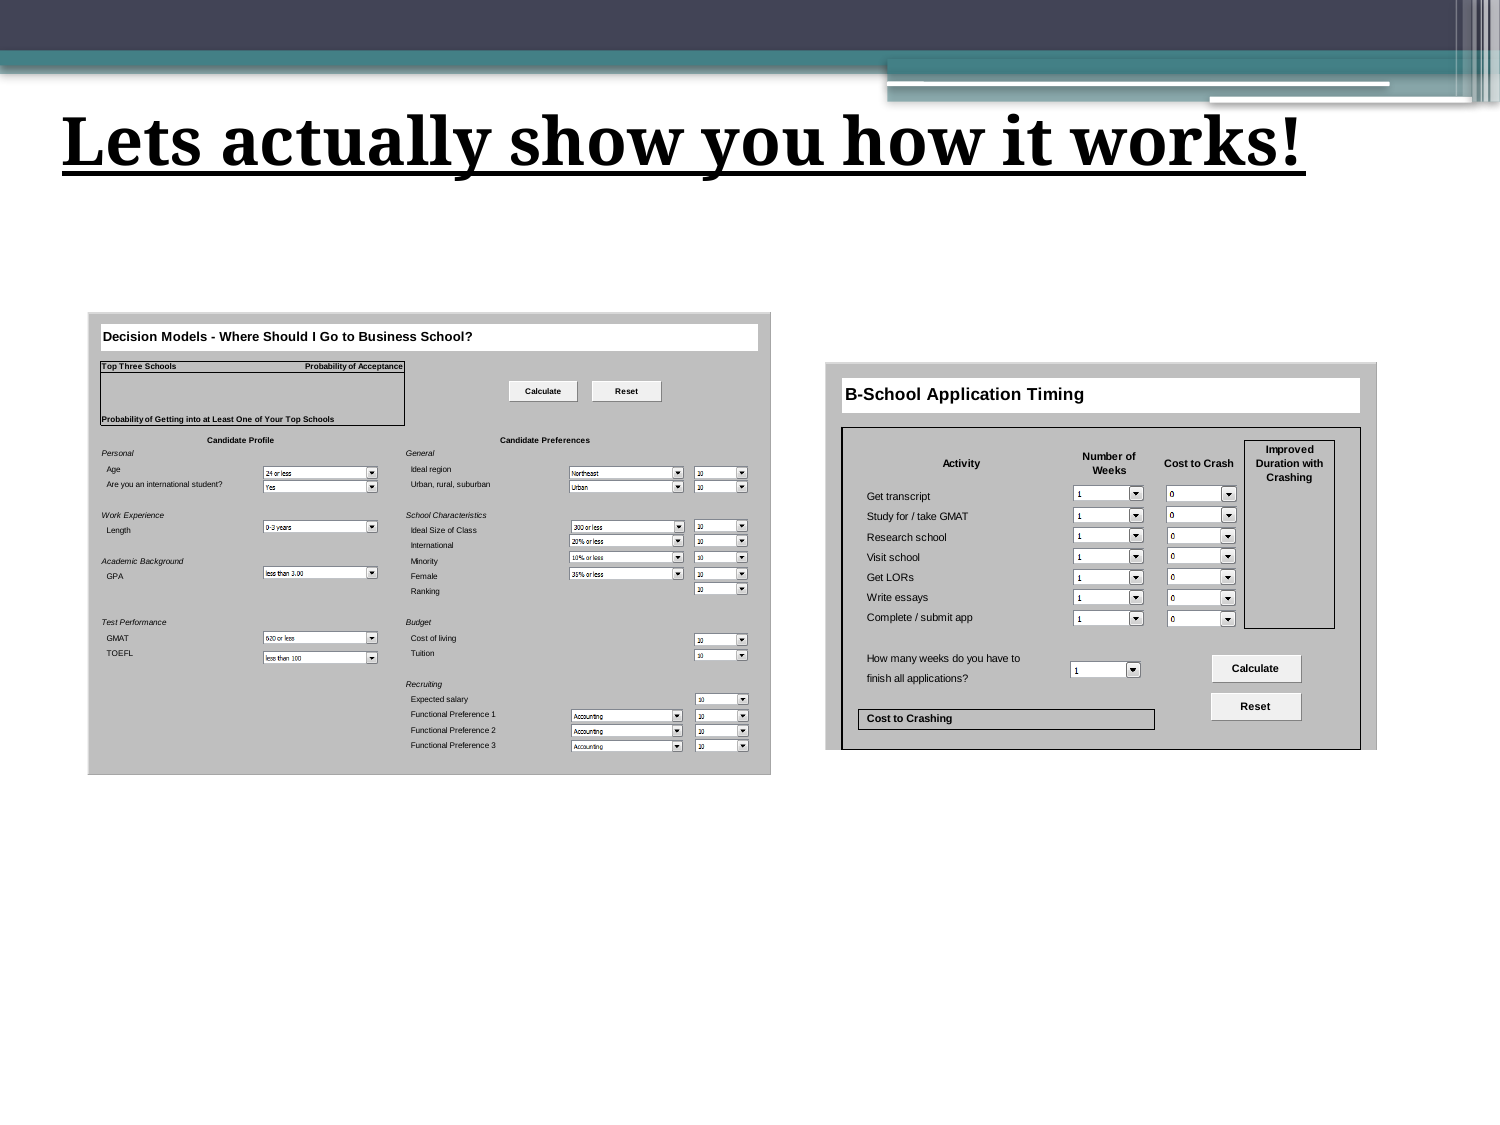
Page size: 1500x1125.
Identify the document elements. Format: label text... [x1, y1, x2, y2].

picture [824, 362, 1378, 751]
text_box Lets actually show you how it works! [47, 91, 1321, 187]
picture [87, 312, 772, 776]
